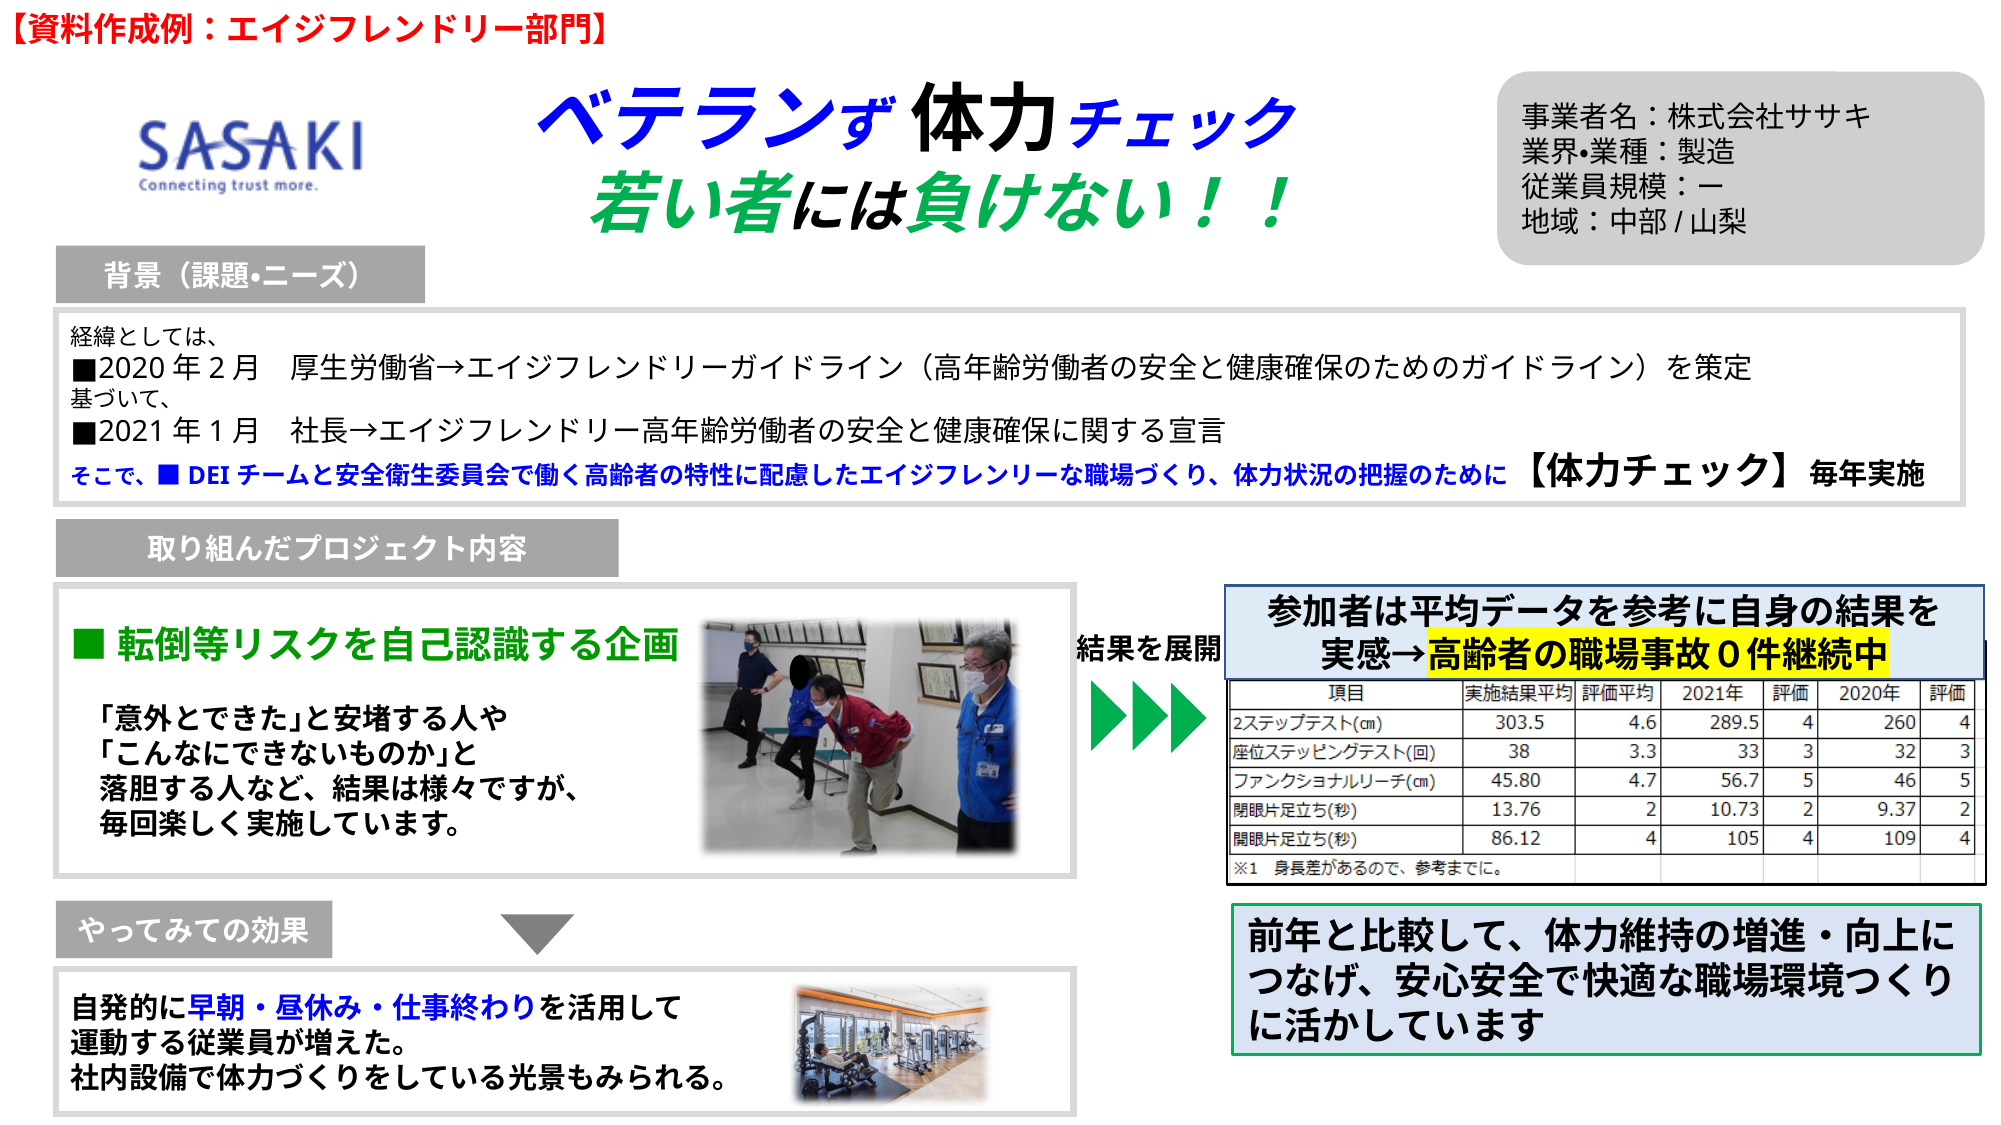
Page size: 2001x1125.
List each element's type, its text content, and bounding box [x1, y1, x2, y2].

text_box 事業者名：株式会社ササキ 業界・業種：製造 従業員規模：ー 地域：中部/山梨 [1496, 70, 1986, 267]
picture [788, 980, 993, 1109]
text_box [695, 615, 1023, 861]
text_box やってみての効果 [55, 900, 333, 959]
text_box 背景（課題・ニーズ） [55, 245, 426, 304]
text_box 前年と比較して、体力維持の増進・向上につなげ、安心安全で快適な職場環境つくりに活かしています [1232, 904, 1981, 1055]
text_box 【資料作成例：エイジフレンドリー部門】 [0, 0, 855, 62]
text_box [498, 913, 566, 957]
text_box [1225, 585, 1985, 884]
text_box 結果を展開 [1037, 622, 1224, 673]
text_box 自発的に早朝・昼休み・仕事終わりを活用して 運動する従業員が増えた。 社内設備で体力づくりをしている光景もみられる。 [55, 968, 1074, 1115]
text_box 経緯としては、 ■2020年2月 厚生労働省→エイジフレンドリーガイドライン（高年齢労働者の安全と健康確保のためのガイドライン）を策定 基づいて、 ■2021年1月 社長→エイジフレンドリー高年齢労働者の安全と健康確保に関する宣言 そこで、■DEIチームと安全衛生委員会で働く高齢者の特性に配慮したエイジフレンリーな職場づくり、体力状況の把握のために【体力チェック】毎年実施 [55, 309, 1964, 505]
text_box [1091, 680, 1207, 754]
picture [91, 87, 417, 219]
text_box ベテランず 体力チェック 若い者には負けない！！ [417, 97, 1496, 214]
text_box [566, 878, 958, 977]
text_box ■転倒等リスクを自己認識する企画 ｢意外とできた｣と安堵する人や ｢こんなにできないものか｣と 落胆する人など、結果は様々ですが、 毎回楽しく実施しています。 [55, 584, 1074, 877]
text_box 取り組んだプロジェクト内容 [55, 518, 620, 578]
